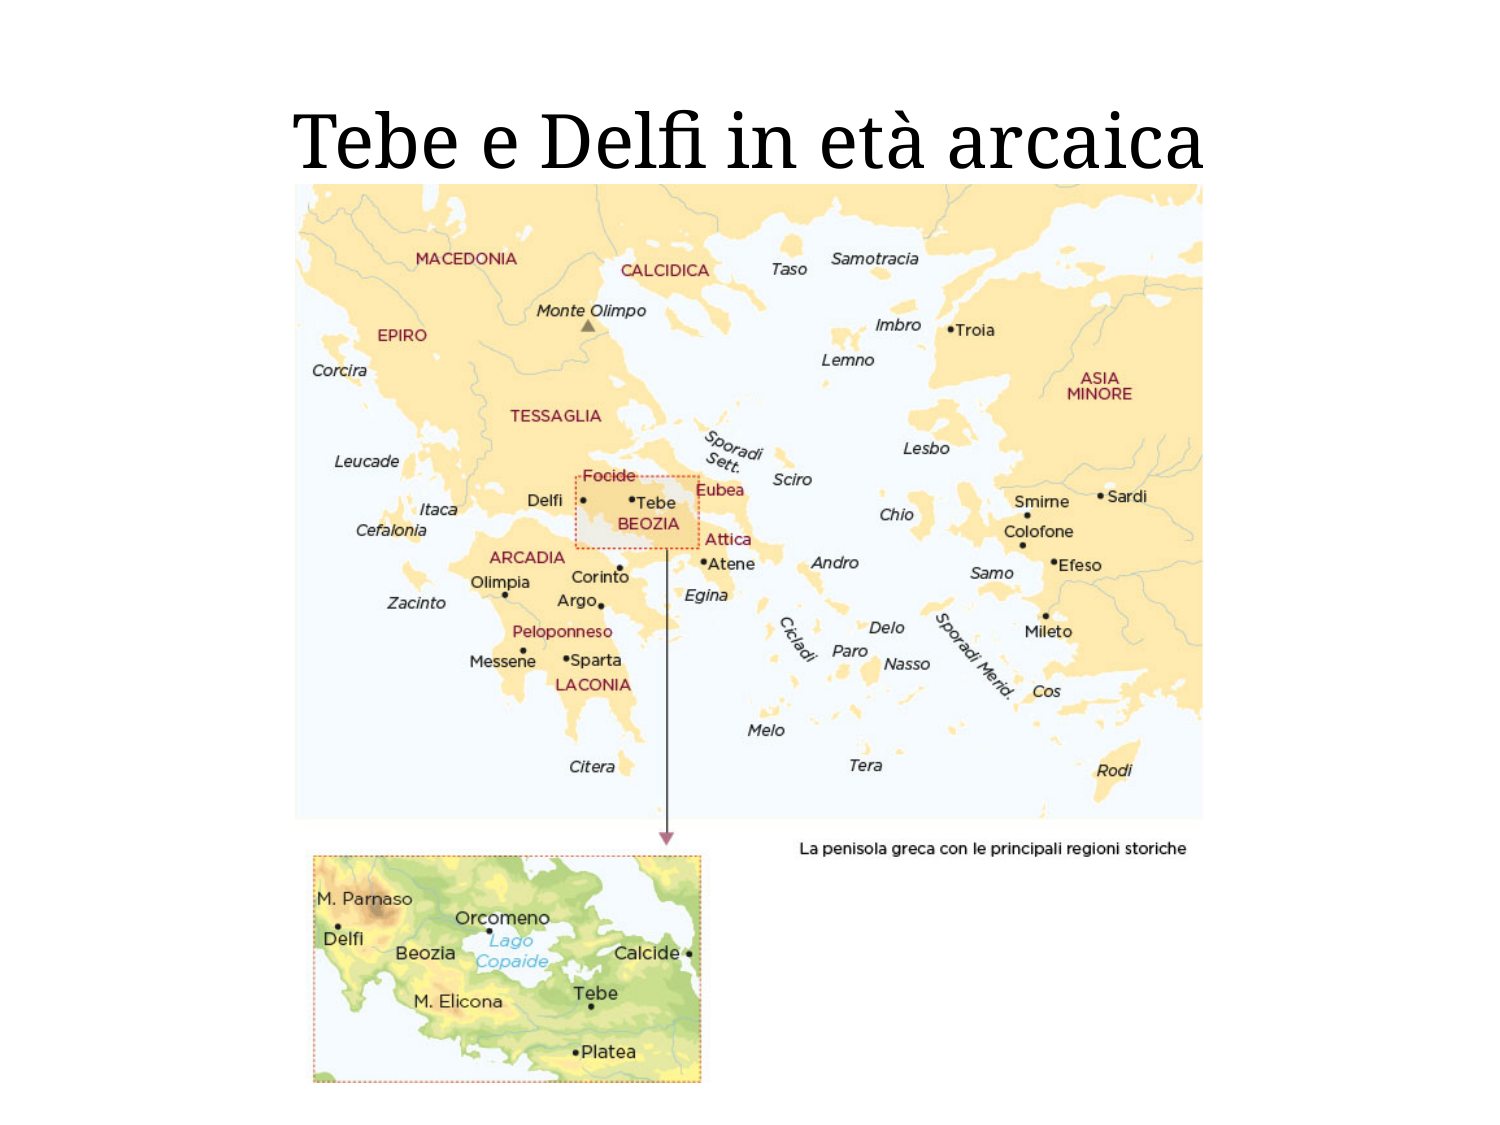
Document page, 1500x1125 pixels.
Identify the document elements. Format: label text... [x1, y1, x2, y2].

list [295, 184, 1205, 1083]
title Tebe e Delfi in età arcaica [75, 45, 1425, 233]
